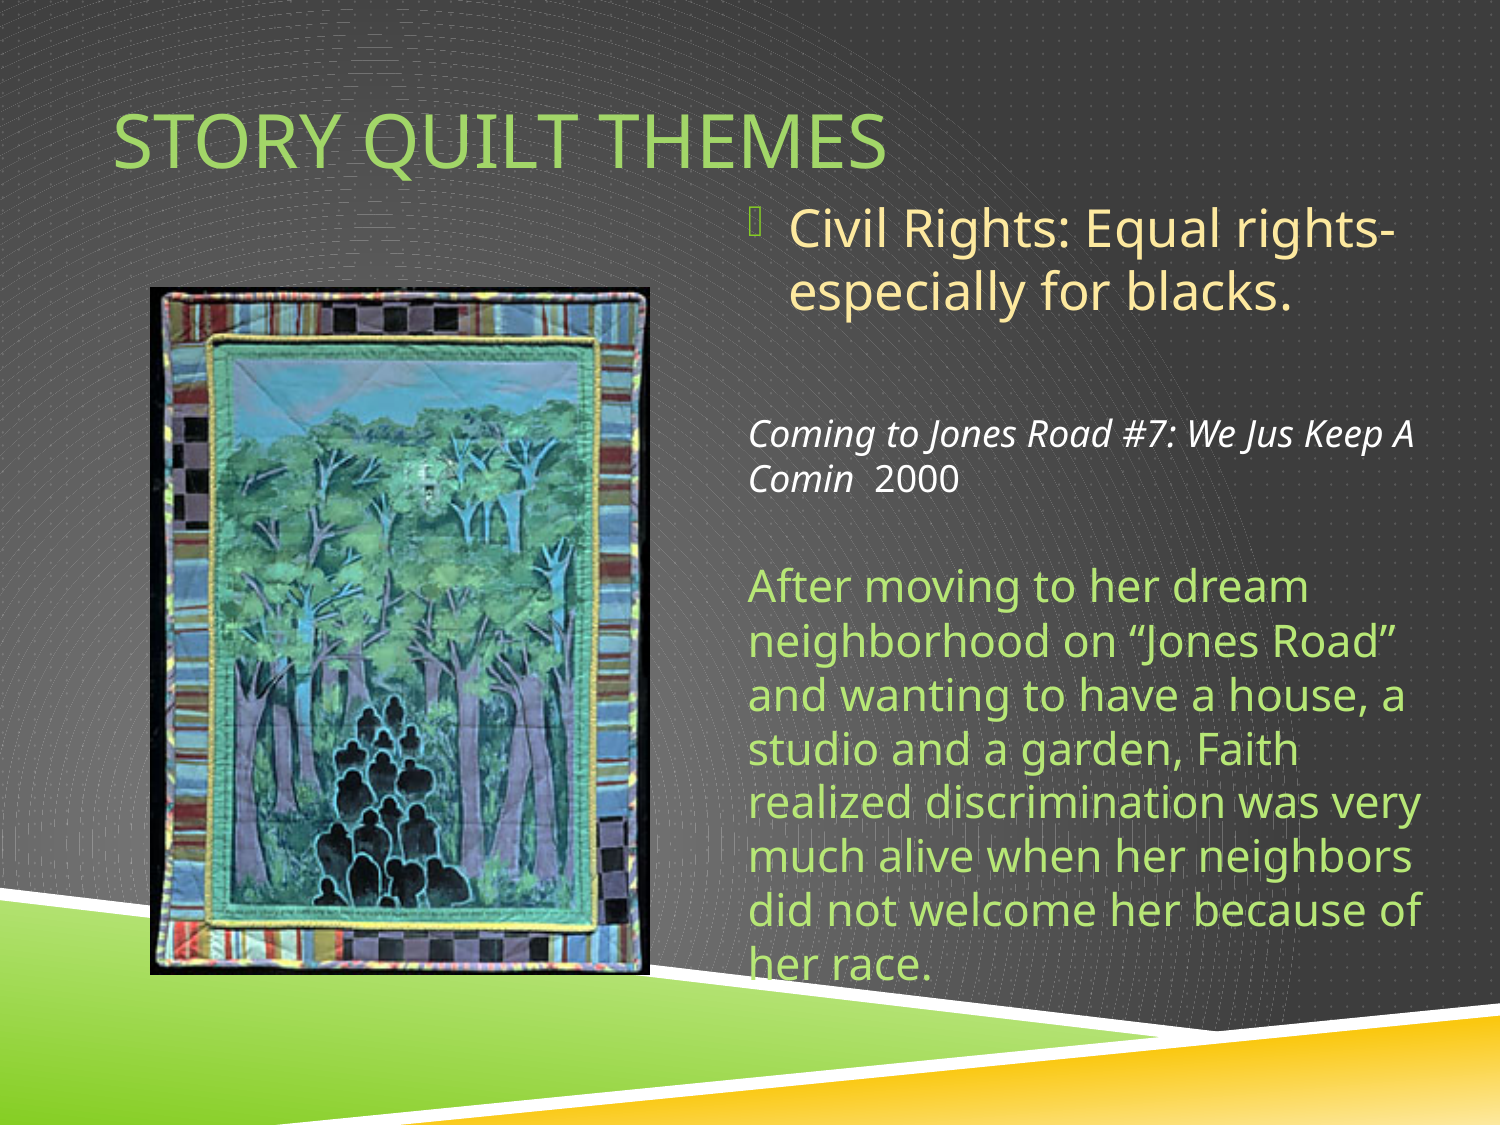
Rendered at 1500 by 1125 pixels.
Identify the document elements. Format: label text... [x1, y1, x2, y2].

list Civil Rights: Equal rights- especially for blacks. Coming to Jones Road #7: We Jus Keep A Comin 2000 After moving to her dream neighborhood on “Jones Road” and wanting to have a house, a studio and a garden, Faith realized discrimination was very much alive when her neighbors did not welcome her because of her race. [737, 187, 1438, 1013]
title Story quilt themes [112, 45, 1388, 233]
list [149, 287, 651, 976]
